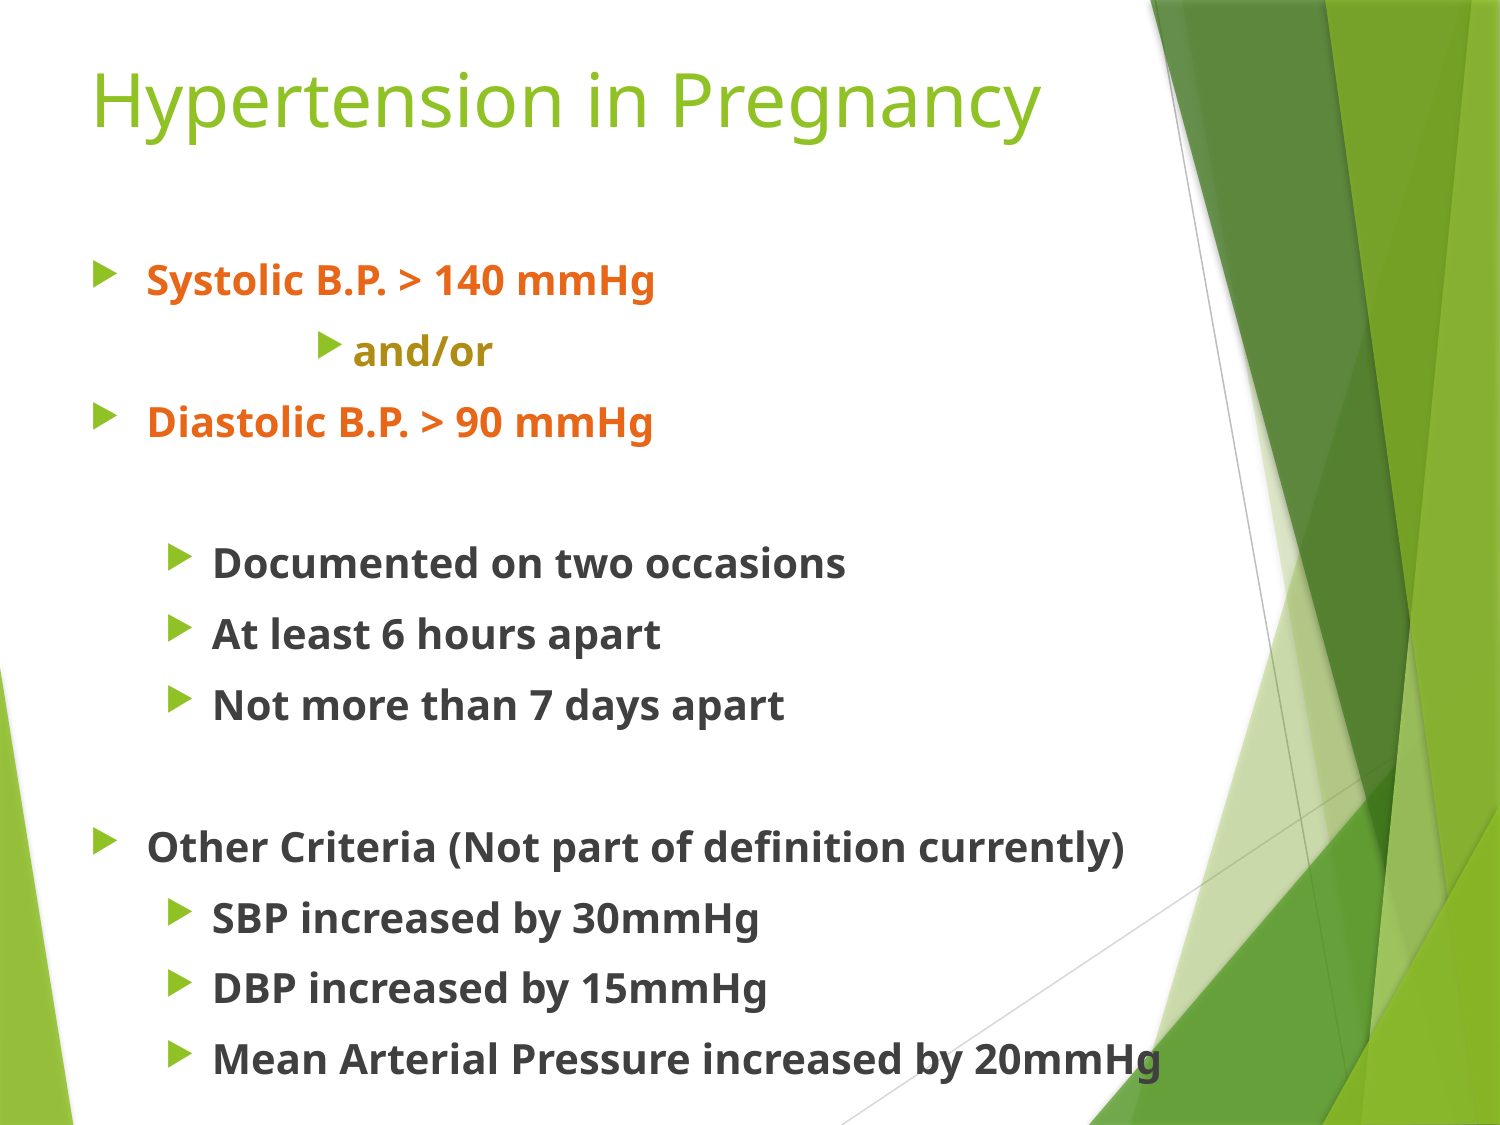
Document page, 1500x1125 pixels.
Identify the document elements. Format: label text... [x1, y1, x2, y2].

title Hypertension in Pregnancy [75, 45, 1300, 188]
list Systolic B.P. > 140 mmHg and/or Diastolic B.P. > 90 mmHg Documented on two occasions At least 6 hours apart Not more than 7 days apart Other Criteria (Not part of definition currently) SBP increased by 30mmHg DBP increased by 15mmHg Mean Arterial Pressure increased by 20mmHg [75, 246, 1300, 1062]
